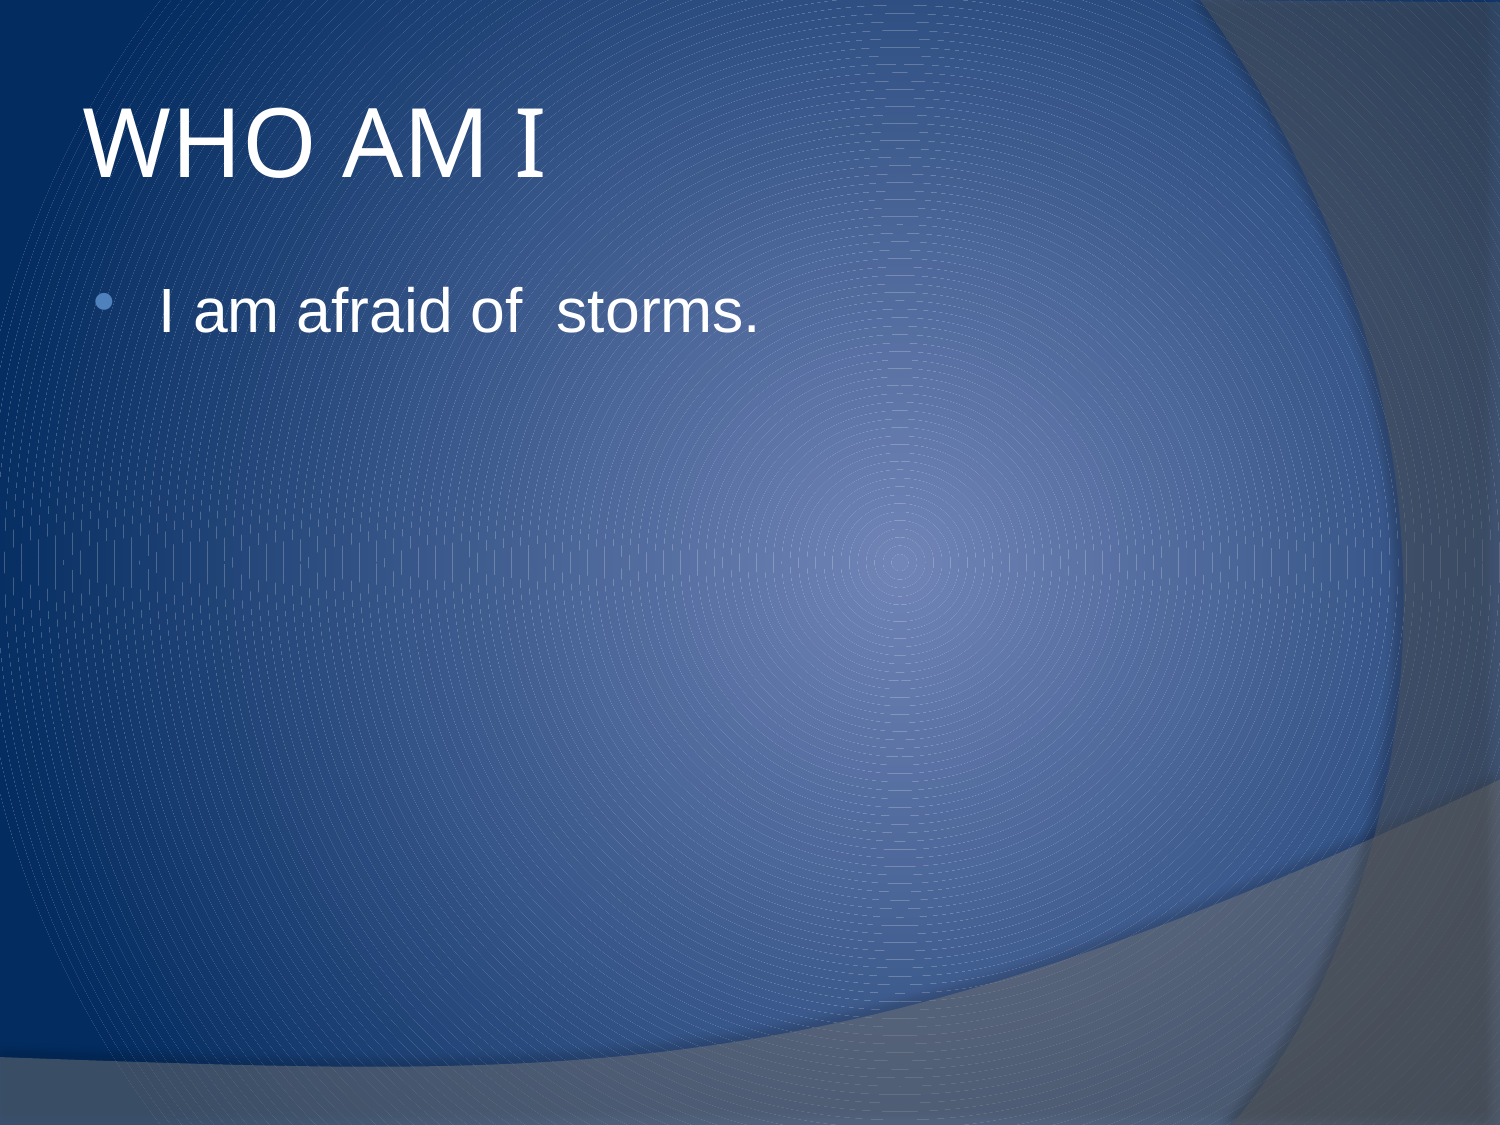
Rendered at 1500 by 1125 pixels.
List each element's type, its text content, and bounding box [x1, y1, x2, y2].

title WHO AM I [75, 45, 1300, 233]
list I am afraid of storms. [75, 262, 1300, 1005]
